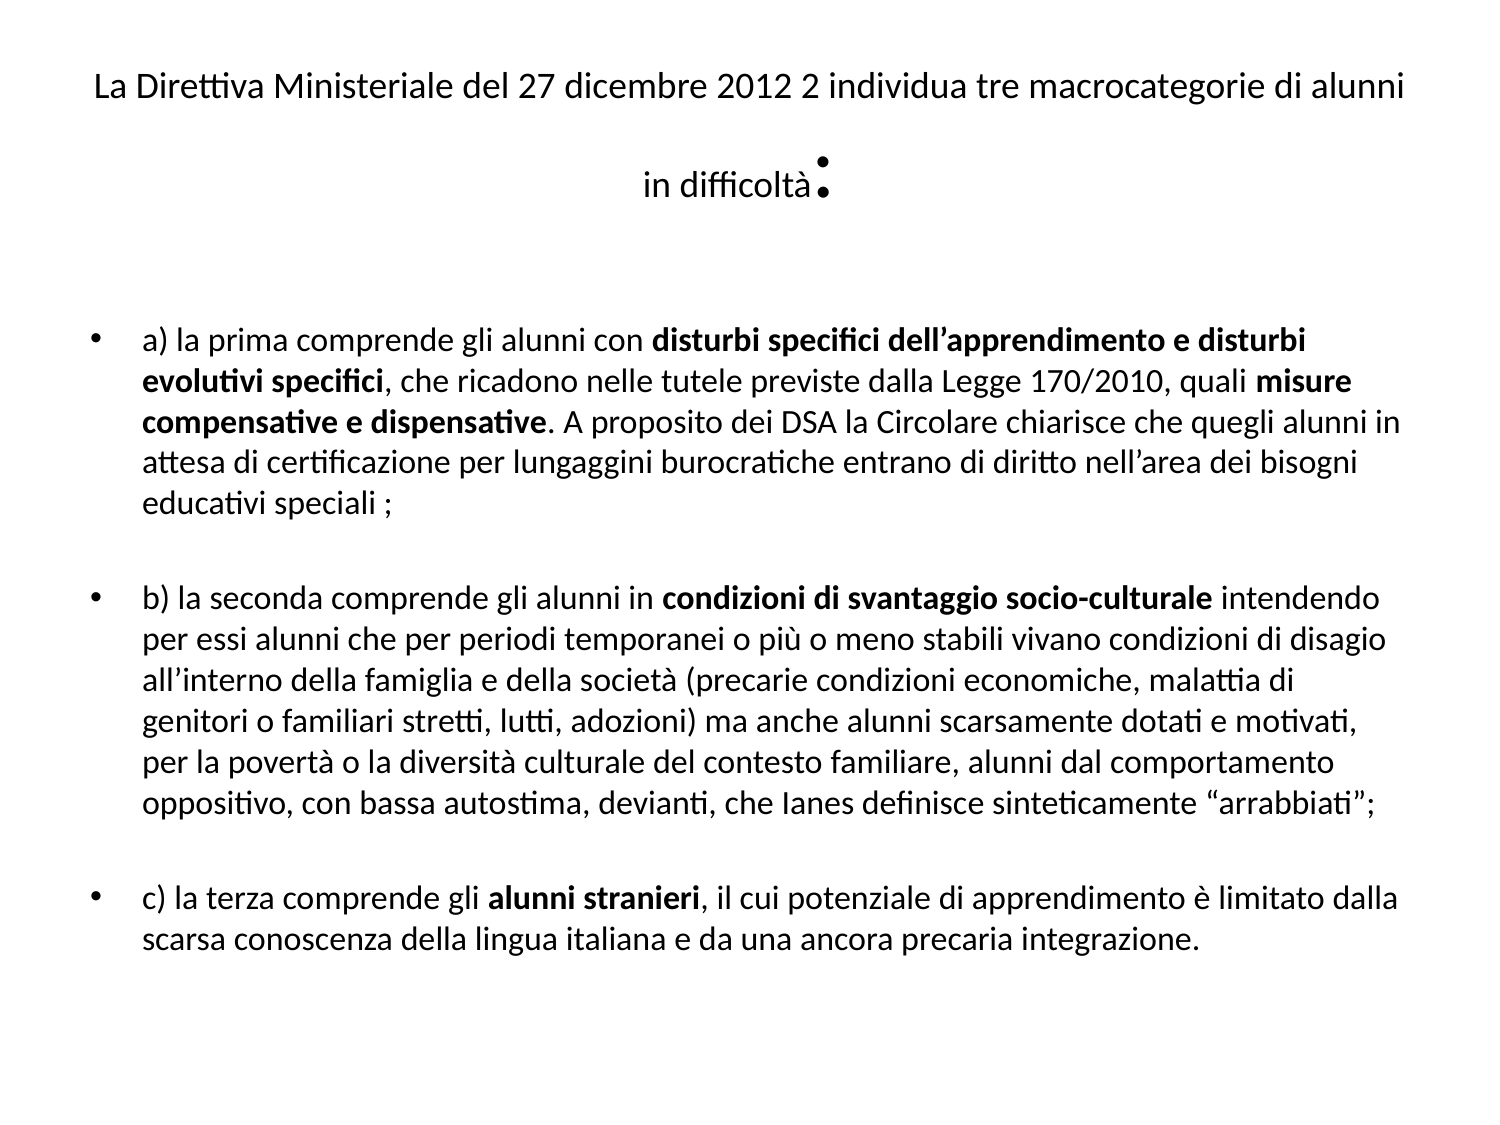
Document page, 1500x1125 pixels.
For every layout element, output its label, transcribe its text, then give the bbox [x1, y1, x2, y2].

title La Direttiva Ministeriale del 27 dicembre 2012 2 individua tre macrocategorie di alunni in difficoltà: [75, 45, 1425, 233]
list a) la prima comprende gli alunni con disturbi specifici dell’apprendimento e disturbi evolutivi specifici, che ricadono nelle tutele previste dalla Legge 170/2010, quali misure compensative e dispensative. A proposito dei DSA la Circolare chiarisce che quegli alunni in attesa di certificazione per lungaggini burocratiche entrano di diritto nell’area dei bisogni educativi speciali ; b) la seconda comprende gli alunni in condizioni di svantaggio socio-culturale intendendo per essi alunni che per periodi temporanei o più o meno stabili vivano condizioni di disagio all’interno della famiglia e della società (precarie condizioni economiche, malattia di genitori o familiari stretti, lutti, adozioni) ma anche alunni scarsamente dotati e motivati, per la povertà o la diversità culturale del contesto familiare, alunni dal comportamento oppositivo, con bassa autostima, devianti, che Ianes definisce sinteticamente “arrabbiati”; c) la terza comprende gli alunni stranieri, il cui potenziale di apprendimento è limitato dalla scarsa conoscenza della lingua italiana e da una ancora precaria integrazione. [75, 262, 1425, 1005]
